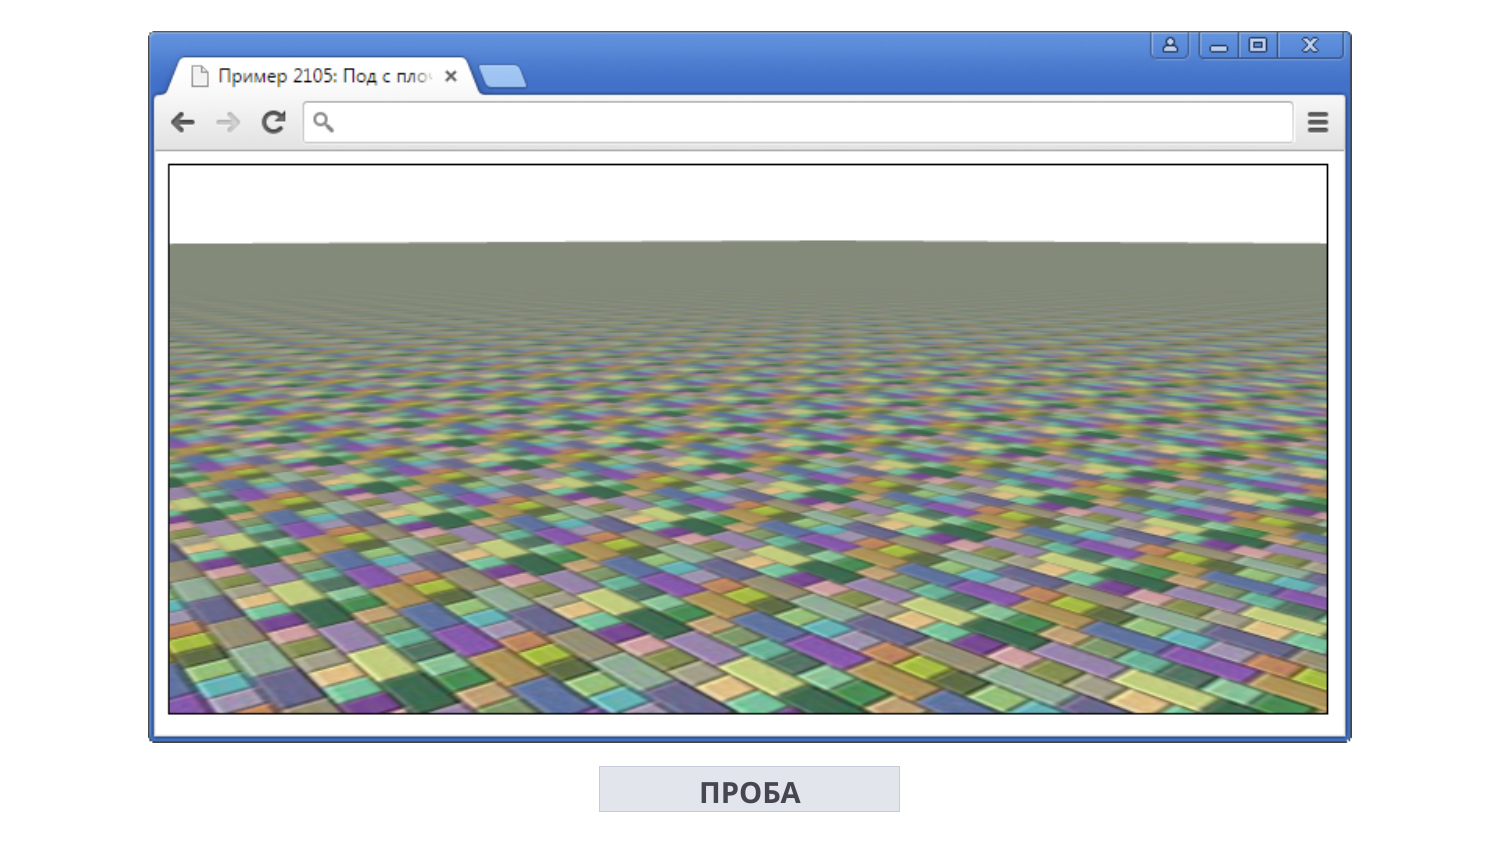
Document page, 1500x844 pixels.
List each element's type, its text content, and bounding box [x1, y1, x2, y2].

text_box ПРОБА [599, 766, 900, 812]
picture [148, 31, 1352, 744]
